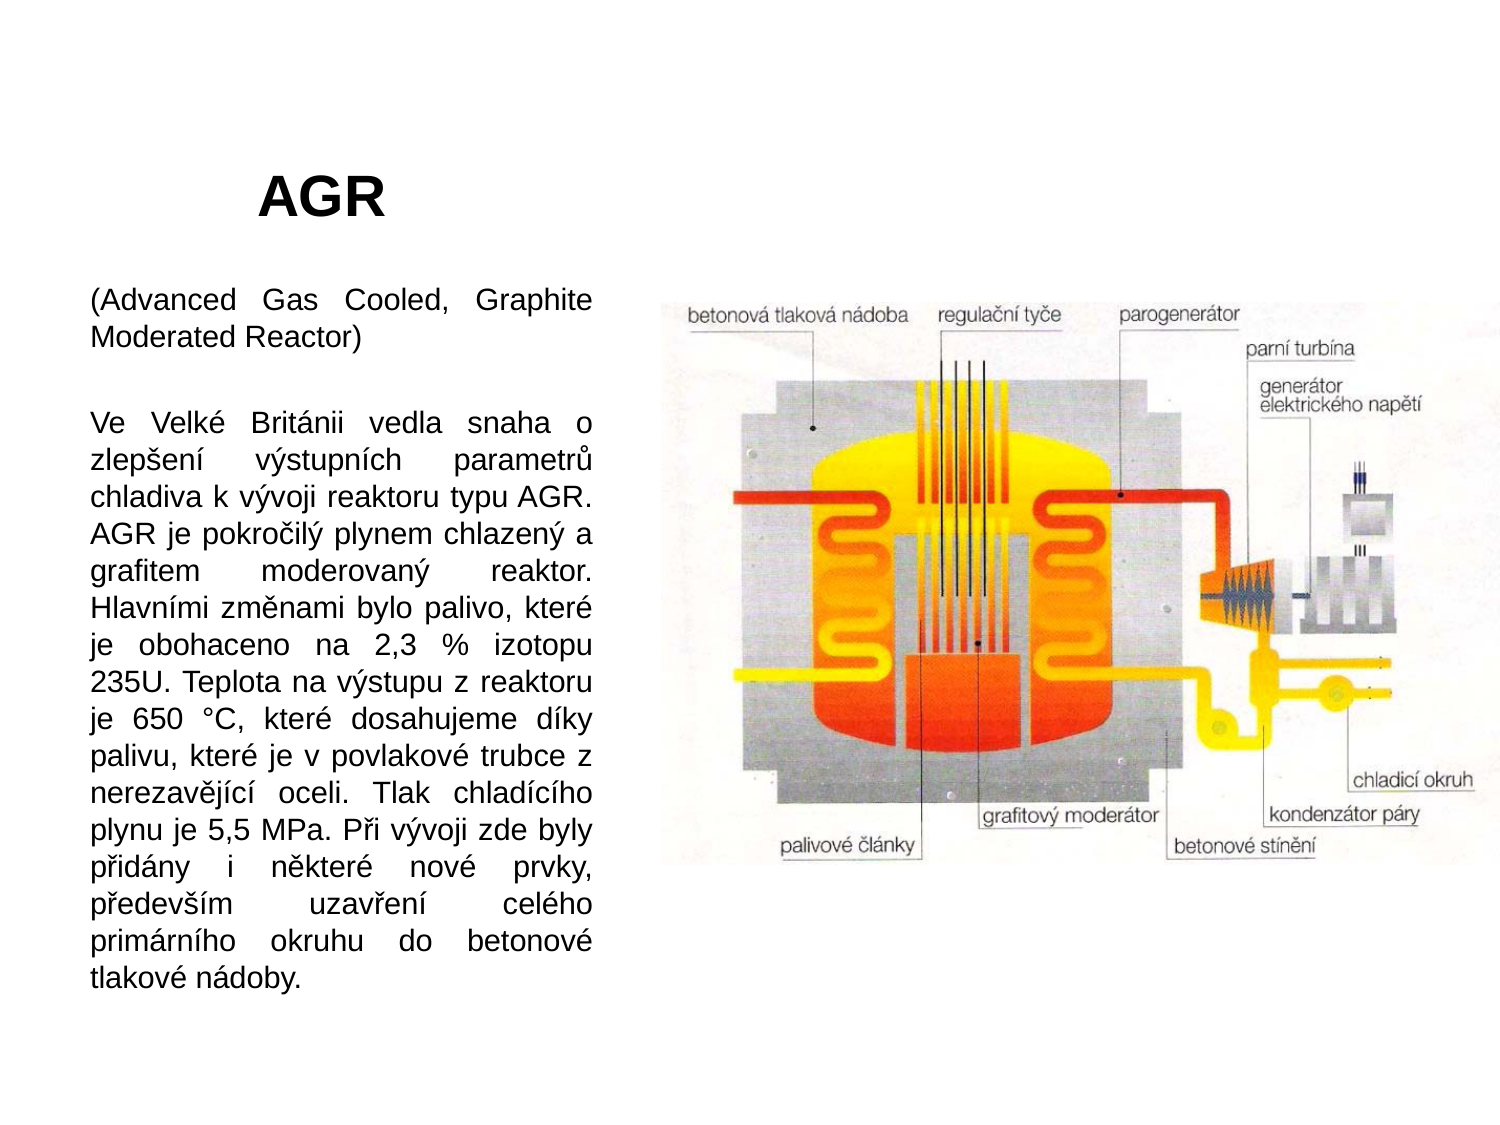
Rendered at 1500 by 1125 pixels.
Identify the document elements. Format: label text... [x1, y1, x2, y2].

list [661, 302, 1500, 865]
title AGR [75, 44, 569, 235]
list (Advanced Gas Cooled, Graphite Moderated Reactor) Ve Velké Británii vedla snaha o zlepšení výstupních parametrů chladiva k vývoji reaktoru typu AGR. AGR je pokročilý plynem chlazený a grafitem moderovaný reaktor. Hlavními změnami bylo palivo, které je obohaceno na 2,3 % izotopu 235U. Teplota na výstupu z reaktoru je 650 °C, které dosahujeme díky palivu, které je v povlakové trubce z nerezavějící oceli. Tlak chladícího plynu je 5,5 MPa. Při vývoji zde byly přidány i některé nové prvky, především uzavření celého primárního okruhu do betonové tlakové nádoby. [75, 235, 609, 1005]
